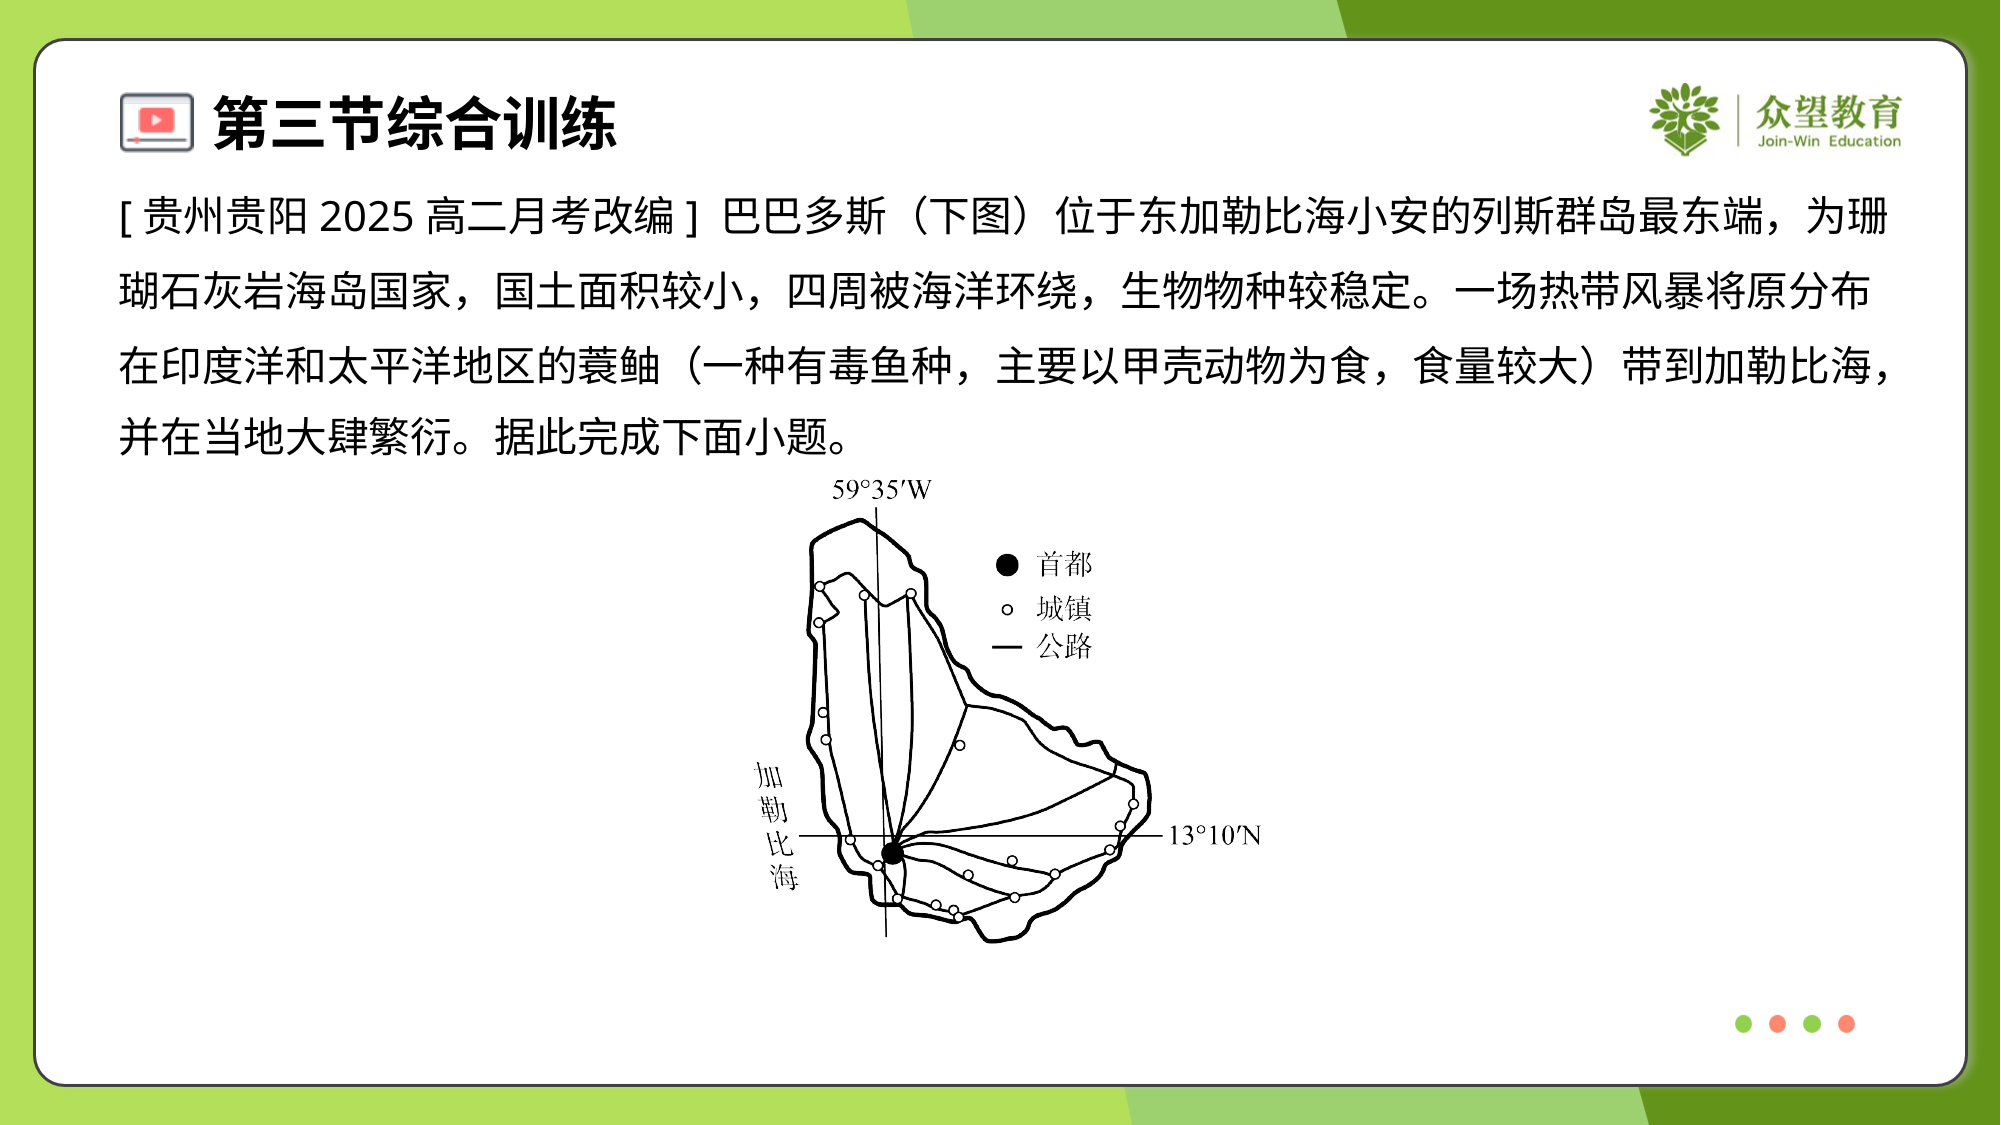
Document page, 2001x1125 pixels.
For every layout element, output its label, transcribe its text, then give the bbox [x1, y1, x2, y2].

picture [0, 0, 2000, 1125]
text_box [贵州贵阳2025高二月考改编] 巴巴多斯（下图）位于东加勒比海小安的列斯群岛最东端，为珊 瑚石灰岩海岛国家，国土面积较小，四周被海洋环绕，生物物种较稳定。一场热带风暴将原分布 在印度洋和太平洋地区的蓑鲉（一种有毒鱼种，主要以甲壳动物为食，食量较大）带到加勒比海， 并在当地大肆繁衍。据此完成下面小题。 [118, 164, 1883, 454]
